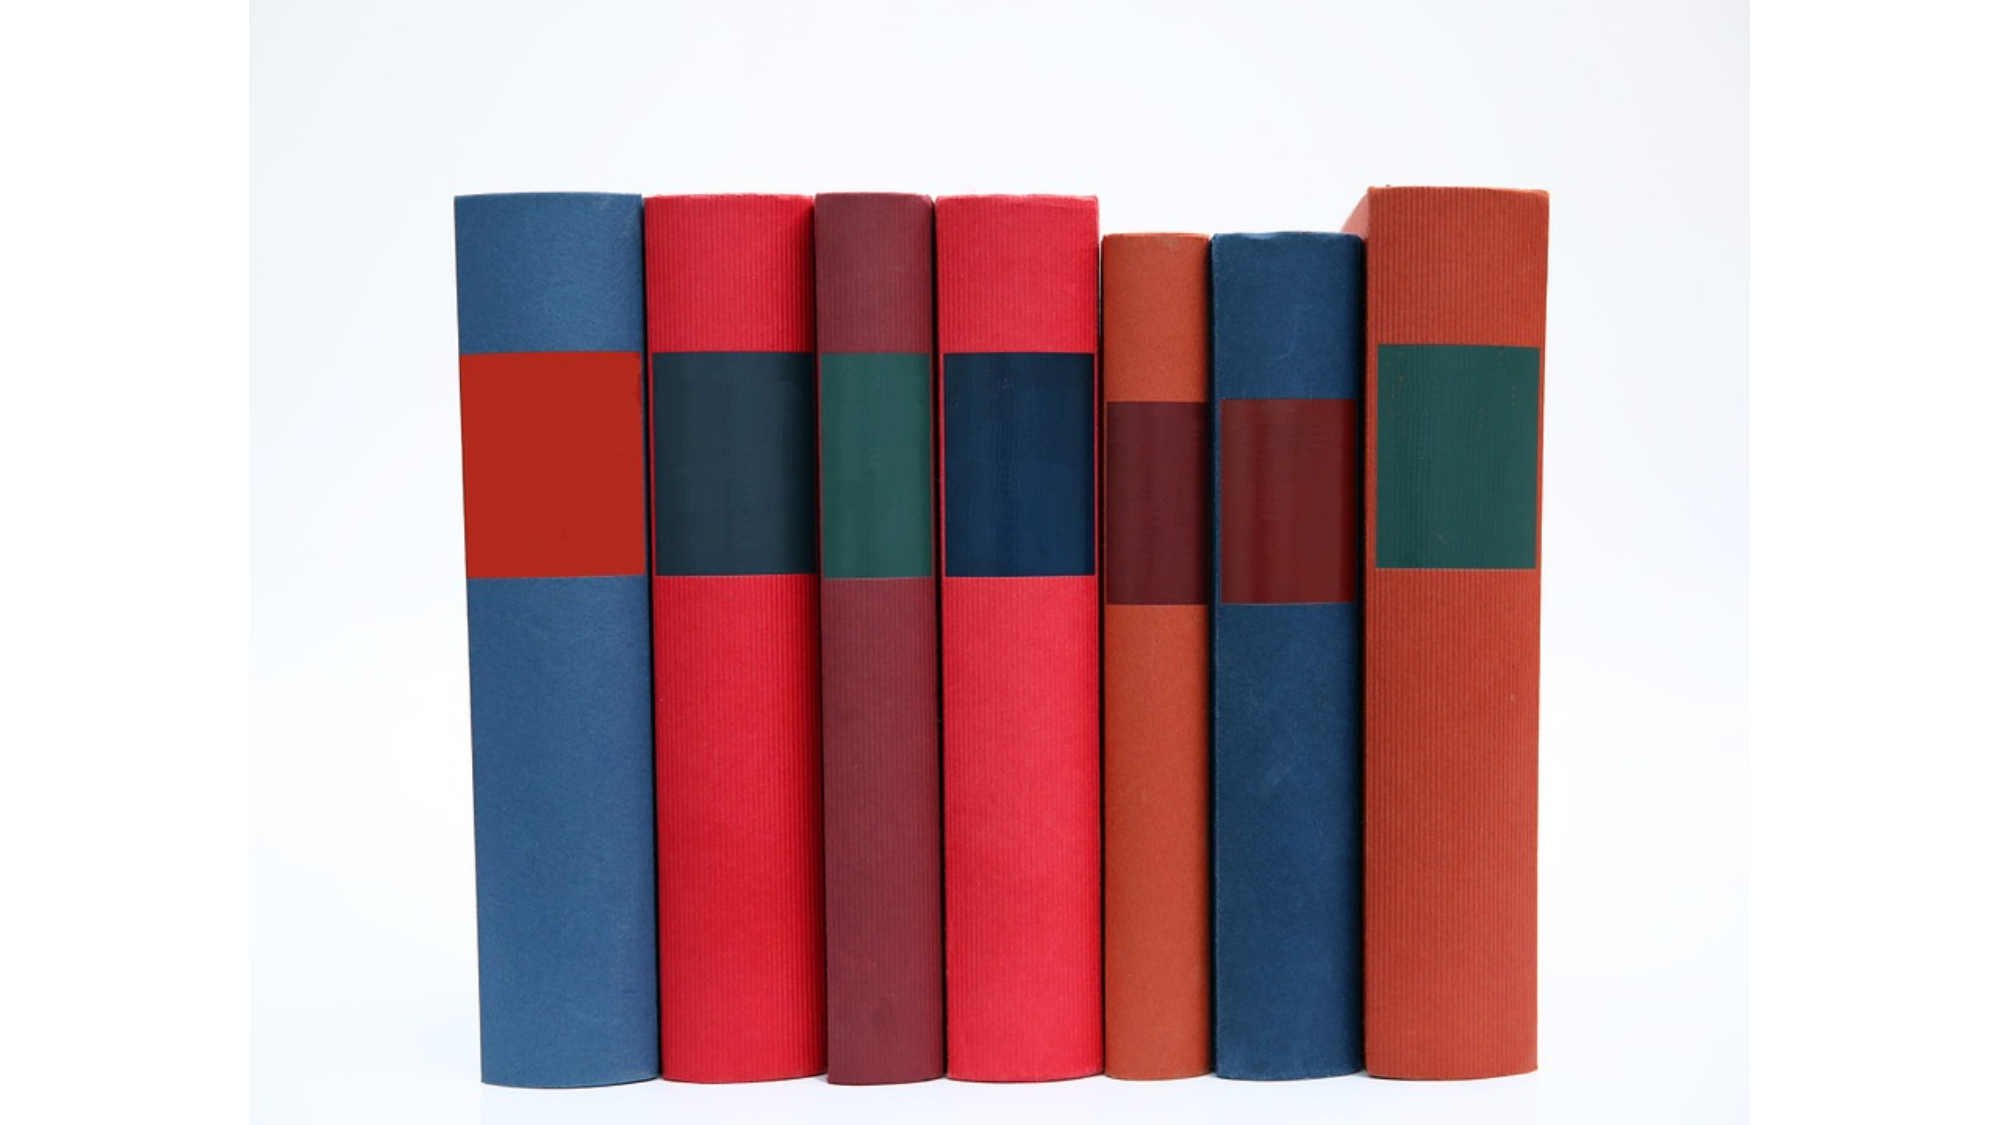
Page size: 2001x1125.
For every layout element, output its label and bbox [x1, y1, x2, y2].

picture [249, 0, 1750, 1125]
